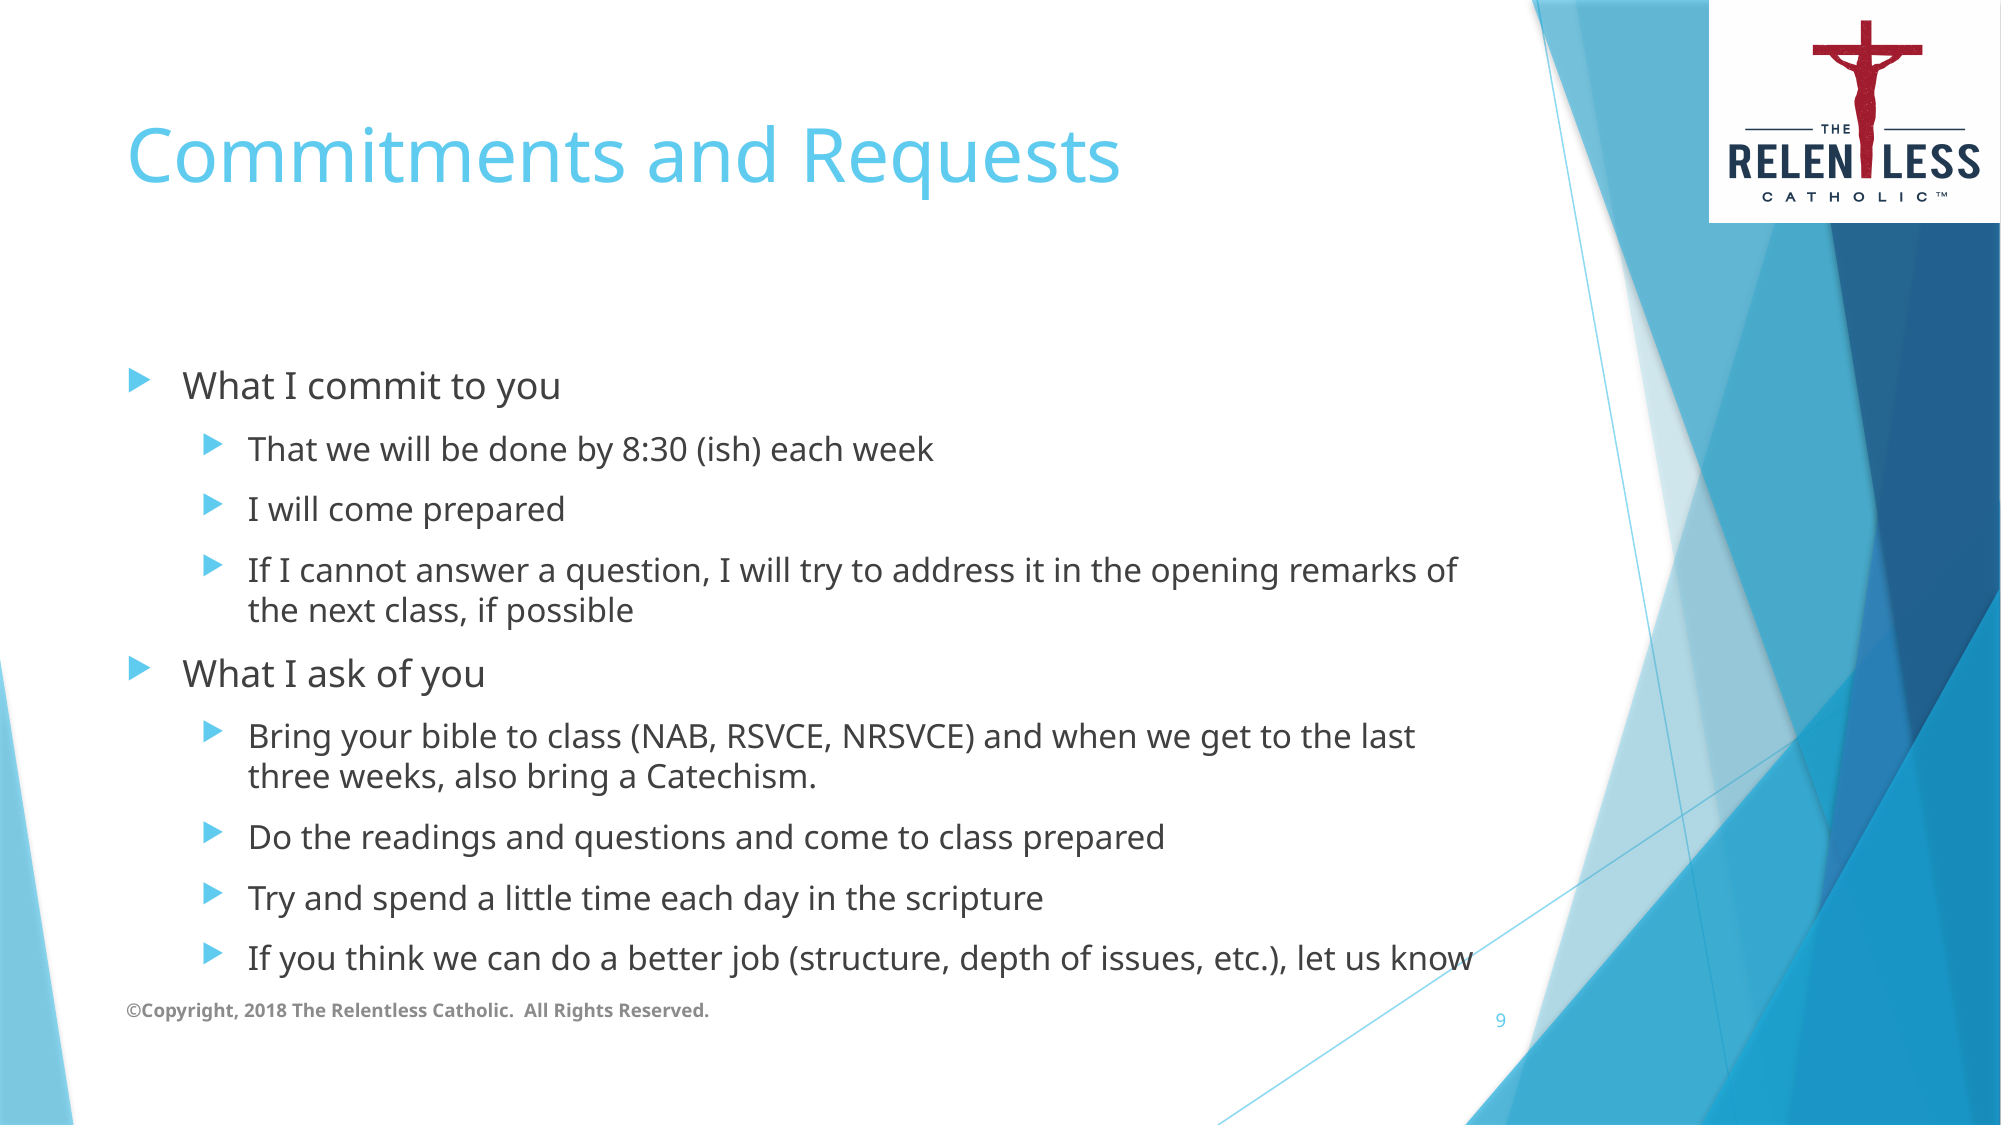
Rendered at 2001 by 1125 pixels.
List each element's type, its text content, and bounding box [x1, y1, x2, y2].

list What I commit to you That we will be done by 8:30 (ish) each week I will come prepared If I cannot answer a question, I will try to address it in the opening remarks of the next class, if possible What I ask of you Bring your bible to class (NAB, RSVCE, NRSVCE) and when we get to the last three weeks, also bring a Catechism. Do the readings and questions and come to class prepared Try and spend a little time each day in the scripture If you think we can do a better job (structure, depth of issues, etc.), let us know [111, 354, 1522, 992]
picture [1709, 0, 2000, 223]
title Commitments and Requests [111, 99, 1522, 317]
footer ©Copyright, 2018 The Relentless Catholic. All Rights Reserved. [111, 991, 1145, 1051]
slide_number 9 [1409, 991, 1522, 1051]
